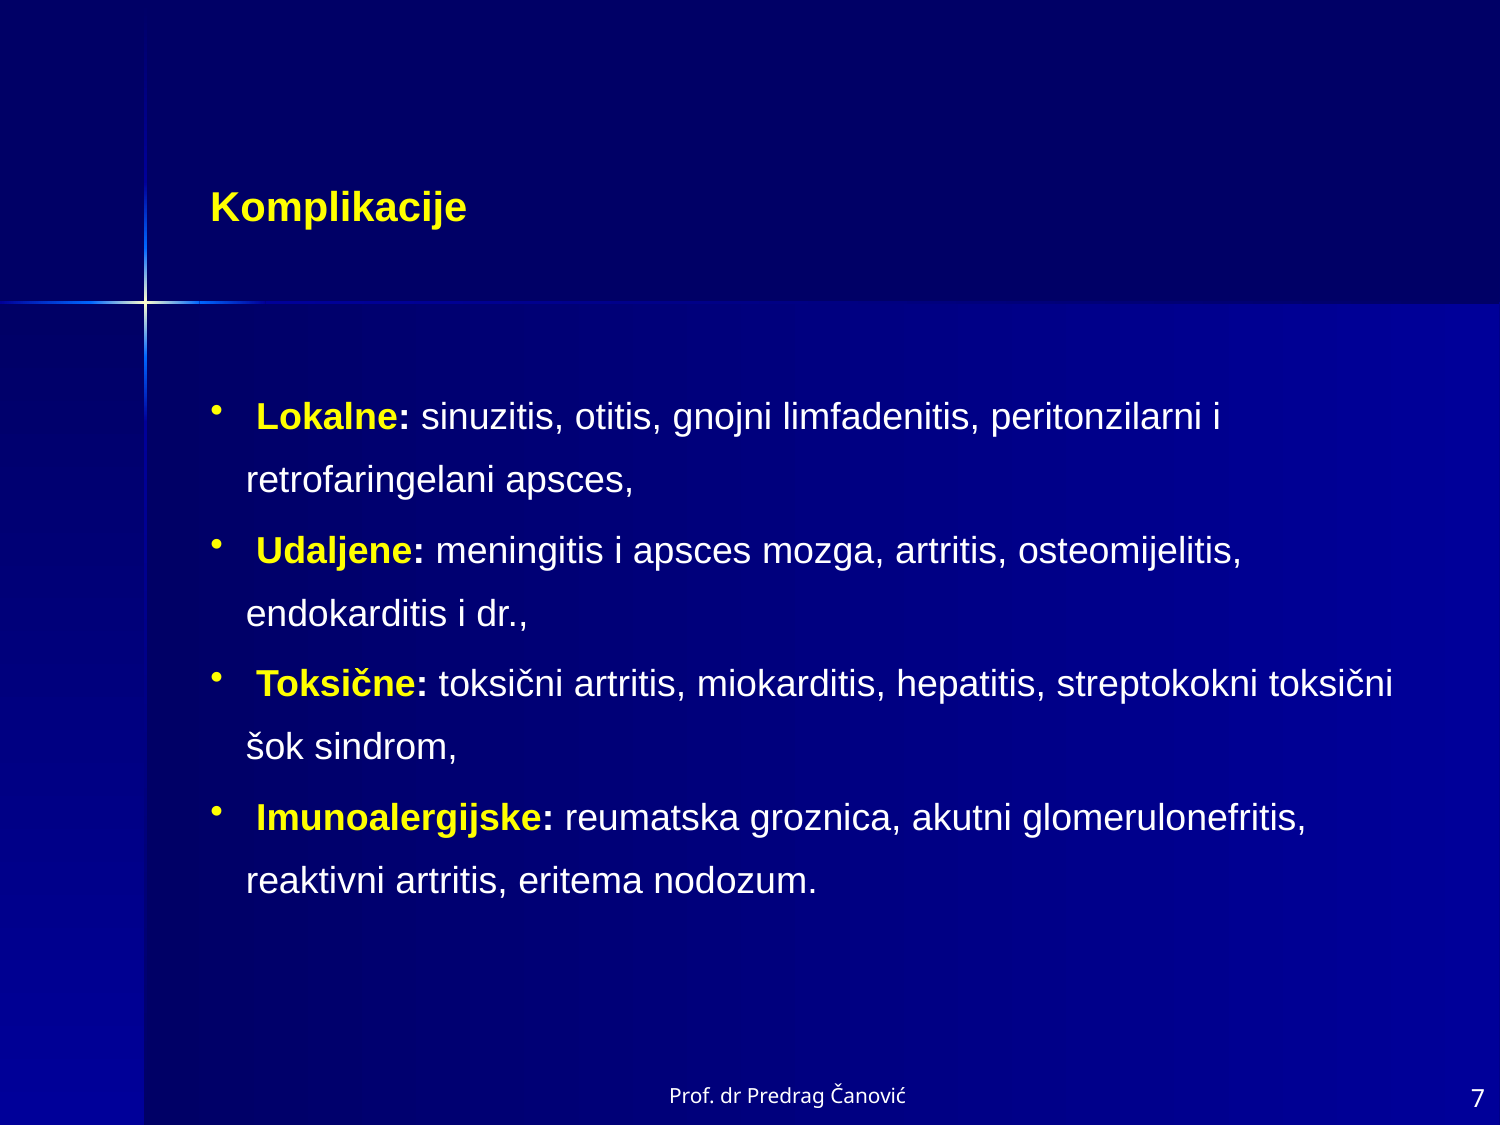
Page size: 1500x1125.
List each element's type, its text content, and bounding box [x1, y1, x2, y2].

slide_number 7 [1187, 1074, 1500, 1125]
text_box Lokalne: sinuzitis, otitis, gnojni limfadenitis, peritonzilarni i retrofaringelani apsces, Udaljene: meningitis i apsces mozga, artritis, osteomijelitis, endokarditis i dr., Toksične: toksični artritis, miokarditis, hepatitis, streptokokni toksični šok sindrom, Imunoalergijske: reumatska groznica, akutni glomerulonefritis, reaktivni artritis, eritema nodozum. [195, 367, 1424, 909]
text_box Komplikacije [195, 171, 494, 237]
footer Prof. dr Predrag Čanović [549, 1074, 1026, 1125]
